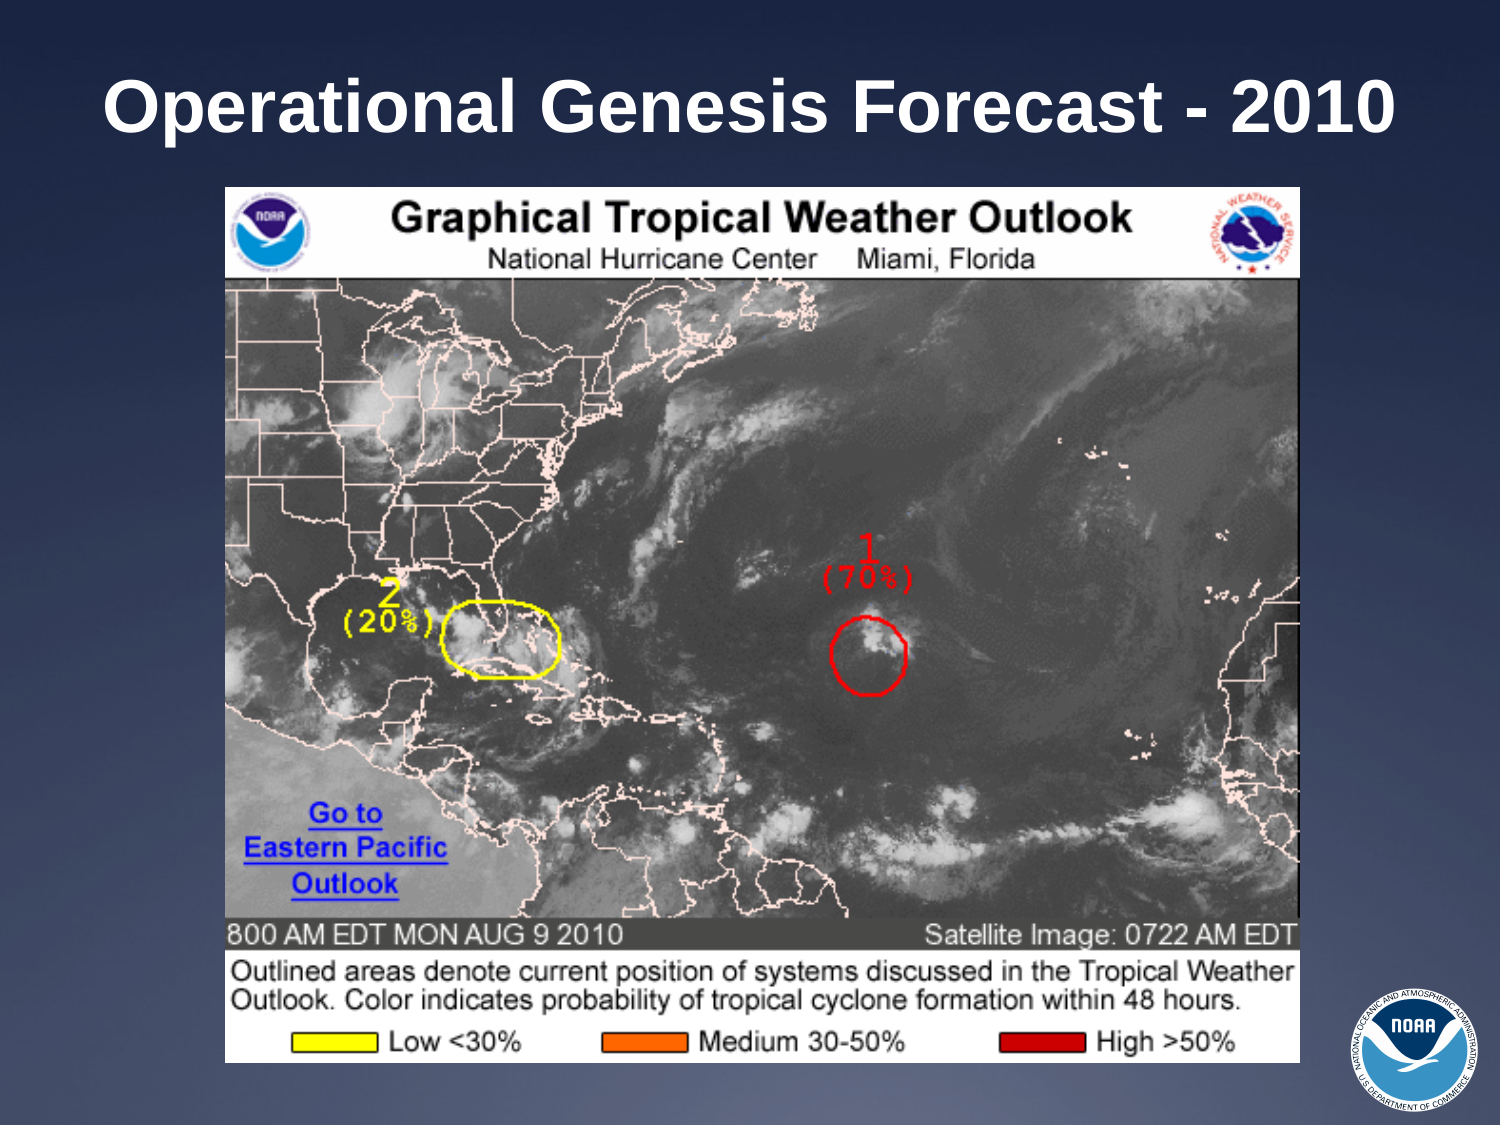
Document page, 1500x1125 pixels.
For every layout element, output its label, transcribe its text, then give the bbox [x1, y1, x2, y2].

title Operational Genesis Forecast - 2010 [74, 49, 1426, 180]
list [223, 186, 1301, 1064]
picture [1350, 987, 1479, 1113]
